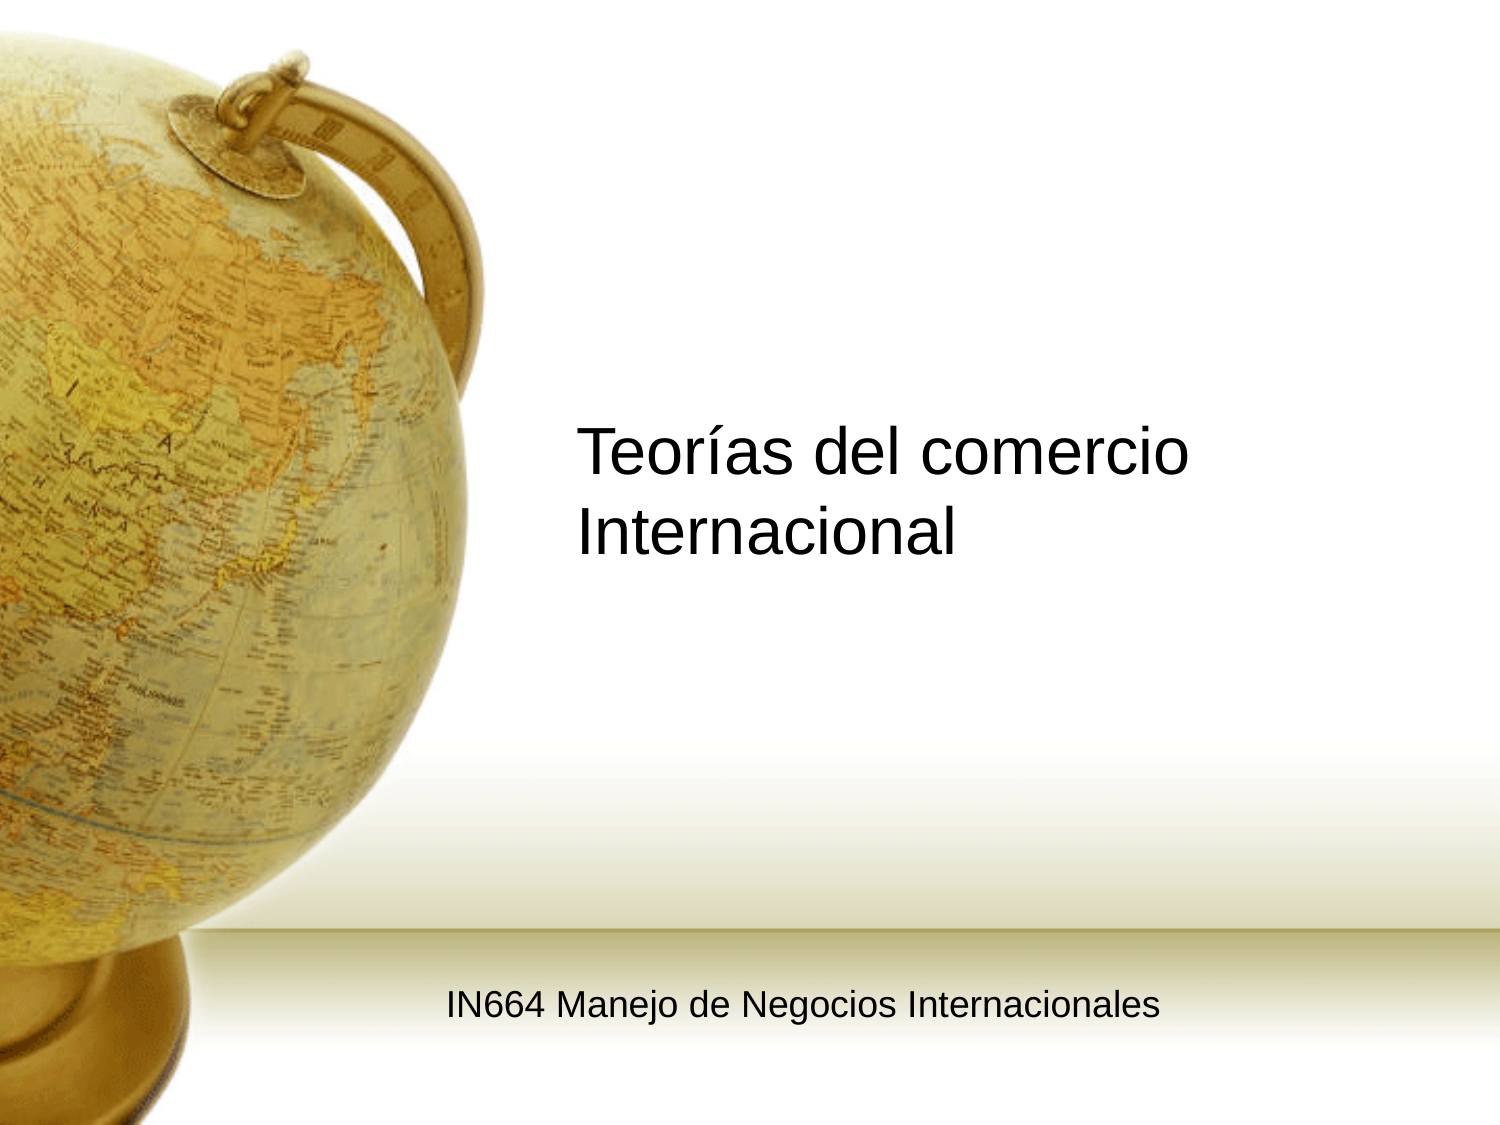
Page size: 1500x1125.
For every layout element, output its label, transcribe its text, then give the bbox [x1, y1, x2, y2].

picture [0, 0, 1500, 1125]
subtitle IN664 Manejo de Negocios Internacionales [430, 972, 1243, 1055]
title Teorías del comercio Internacional [560, 187, 1384, 576]
